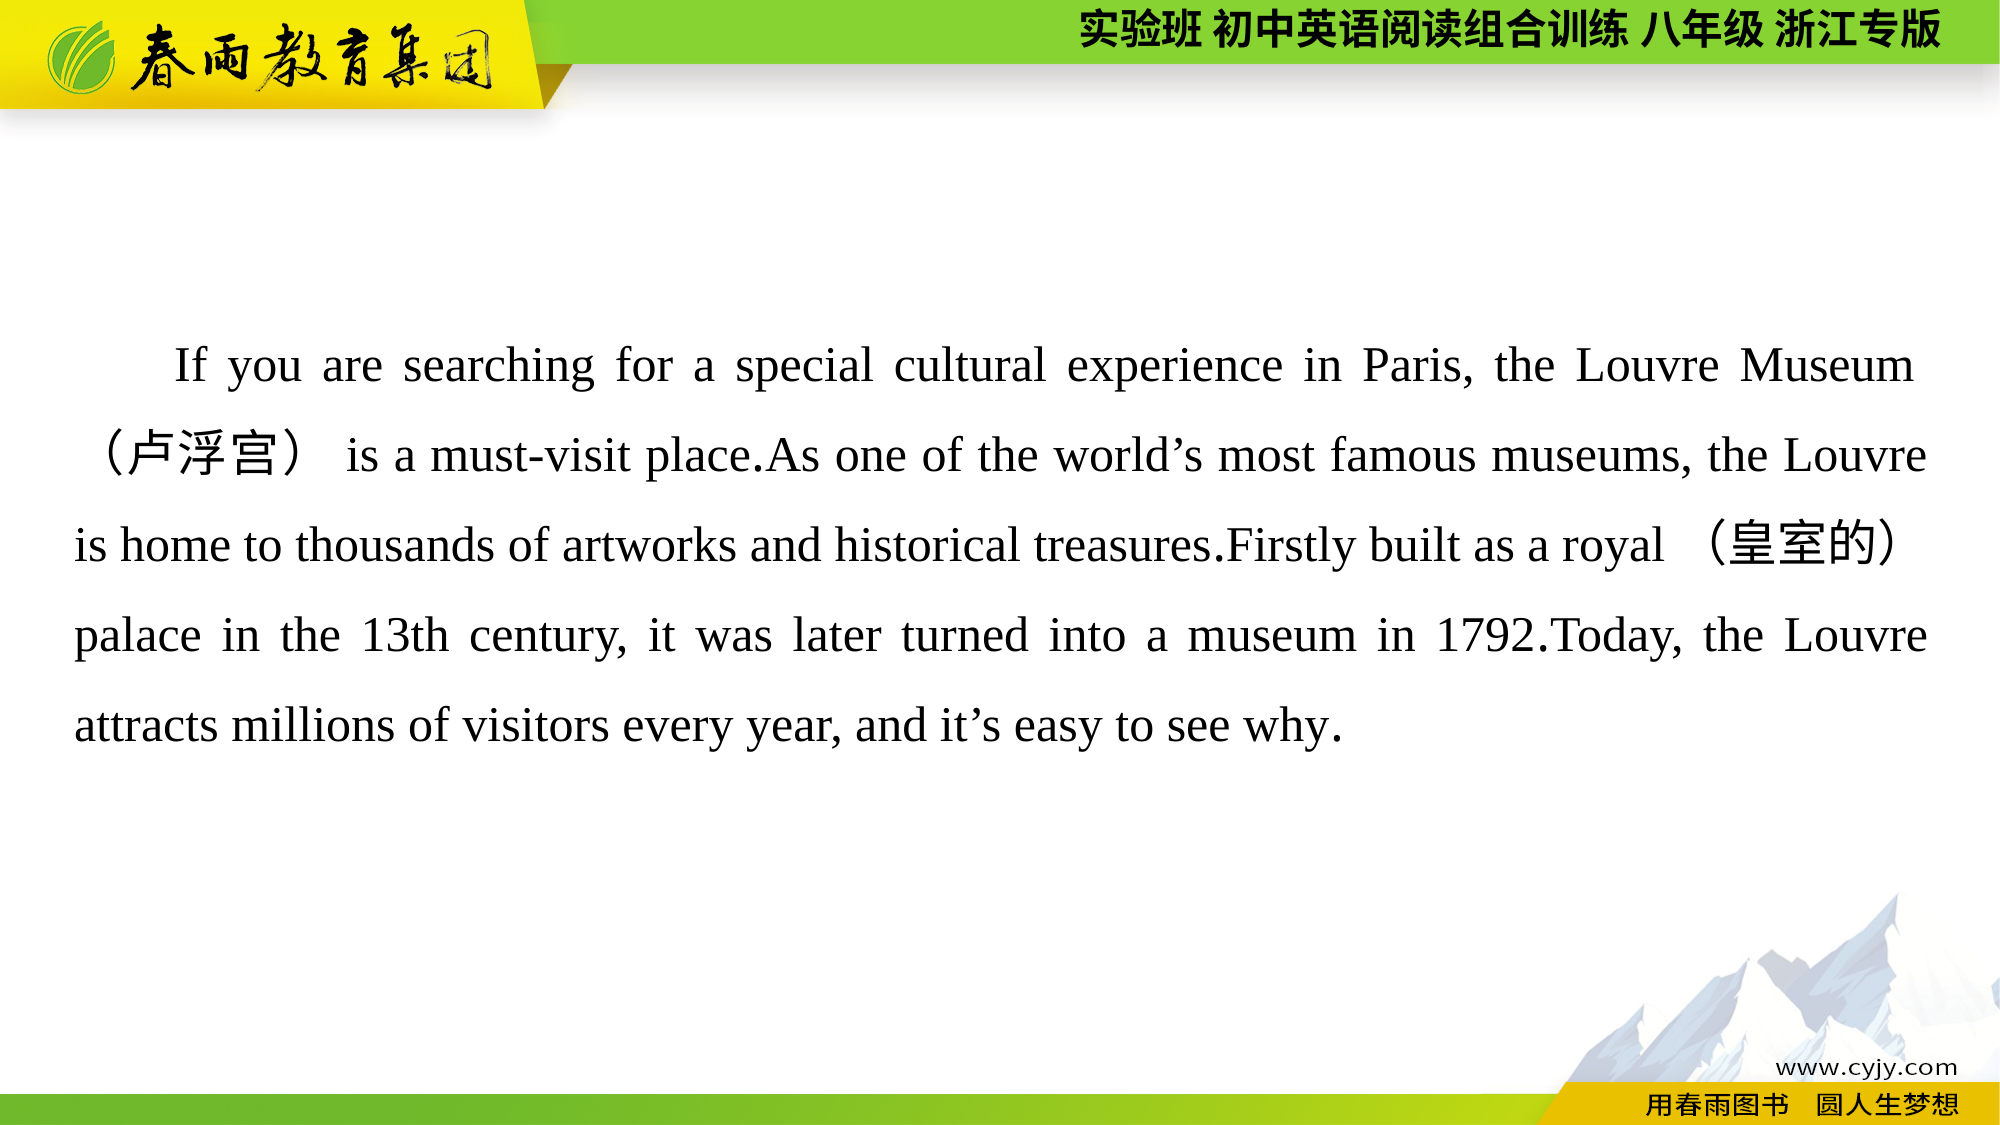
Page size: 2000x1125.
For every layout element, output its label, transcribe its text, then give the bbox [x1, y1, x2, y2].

picture [0, 0, 2000, 1125]
list If you are searching for a special cultural experience in Paris, the Louvre Museum（卢浮宫）is a must-visit place.As one of the world’s most famous museums, the Louvre is home to thousands of artworks and historical treasures.Firstly built as a royal（皇室的）palace in the 13th century, it was later turned into a museum in 1792.Today, the Louvre attracts millions of visitors every year, and it’s easy to see why. [59, 293, 1944, 752]
